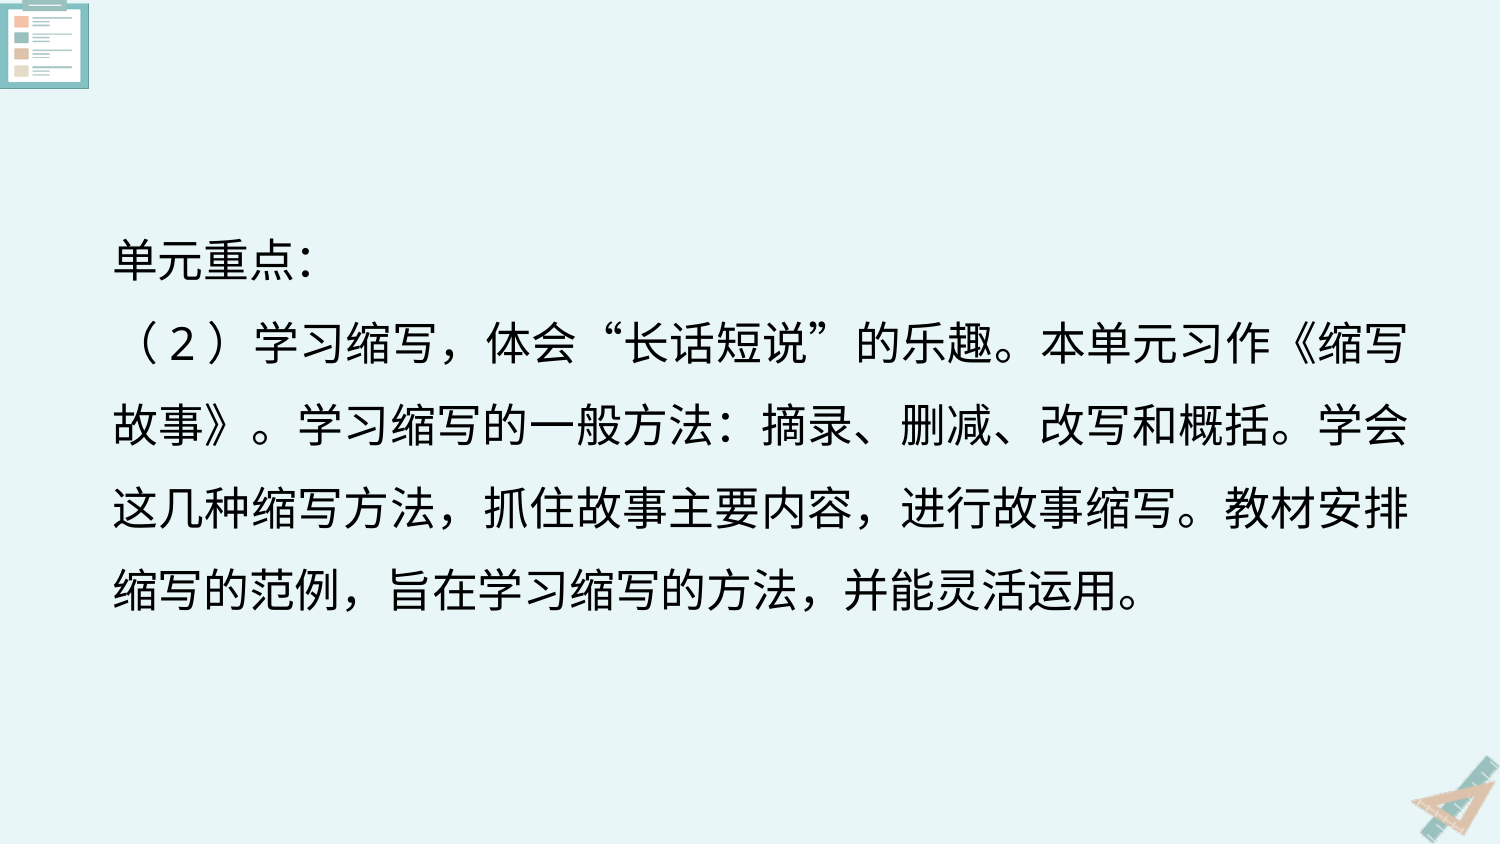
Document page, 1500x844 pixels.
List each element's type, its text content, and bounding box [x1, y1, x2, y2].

picture [1411, 755, 1500, 844]
picture [0, 0, 89, 89]
text_box 单元重点： （2）学习缩写，体会“长话短说”的乐趣。本单元习作《缩写故事》。学习缩写的一般方法：摘录、删减、改写和概括。学会这几种缩写方法，抓住故事主要内容，进行故事缩写。教材安排缩写的范例，旨在学习缩写的方法，并能灵活运用。 [51, 197, 1425, 625]
